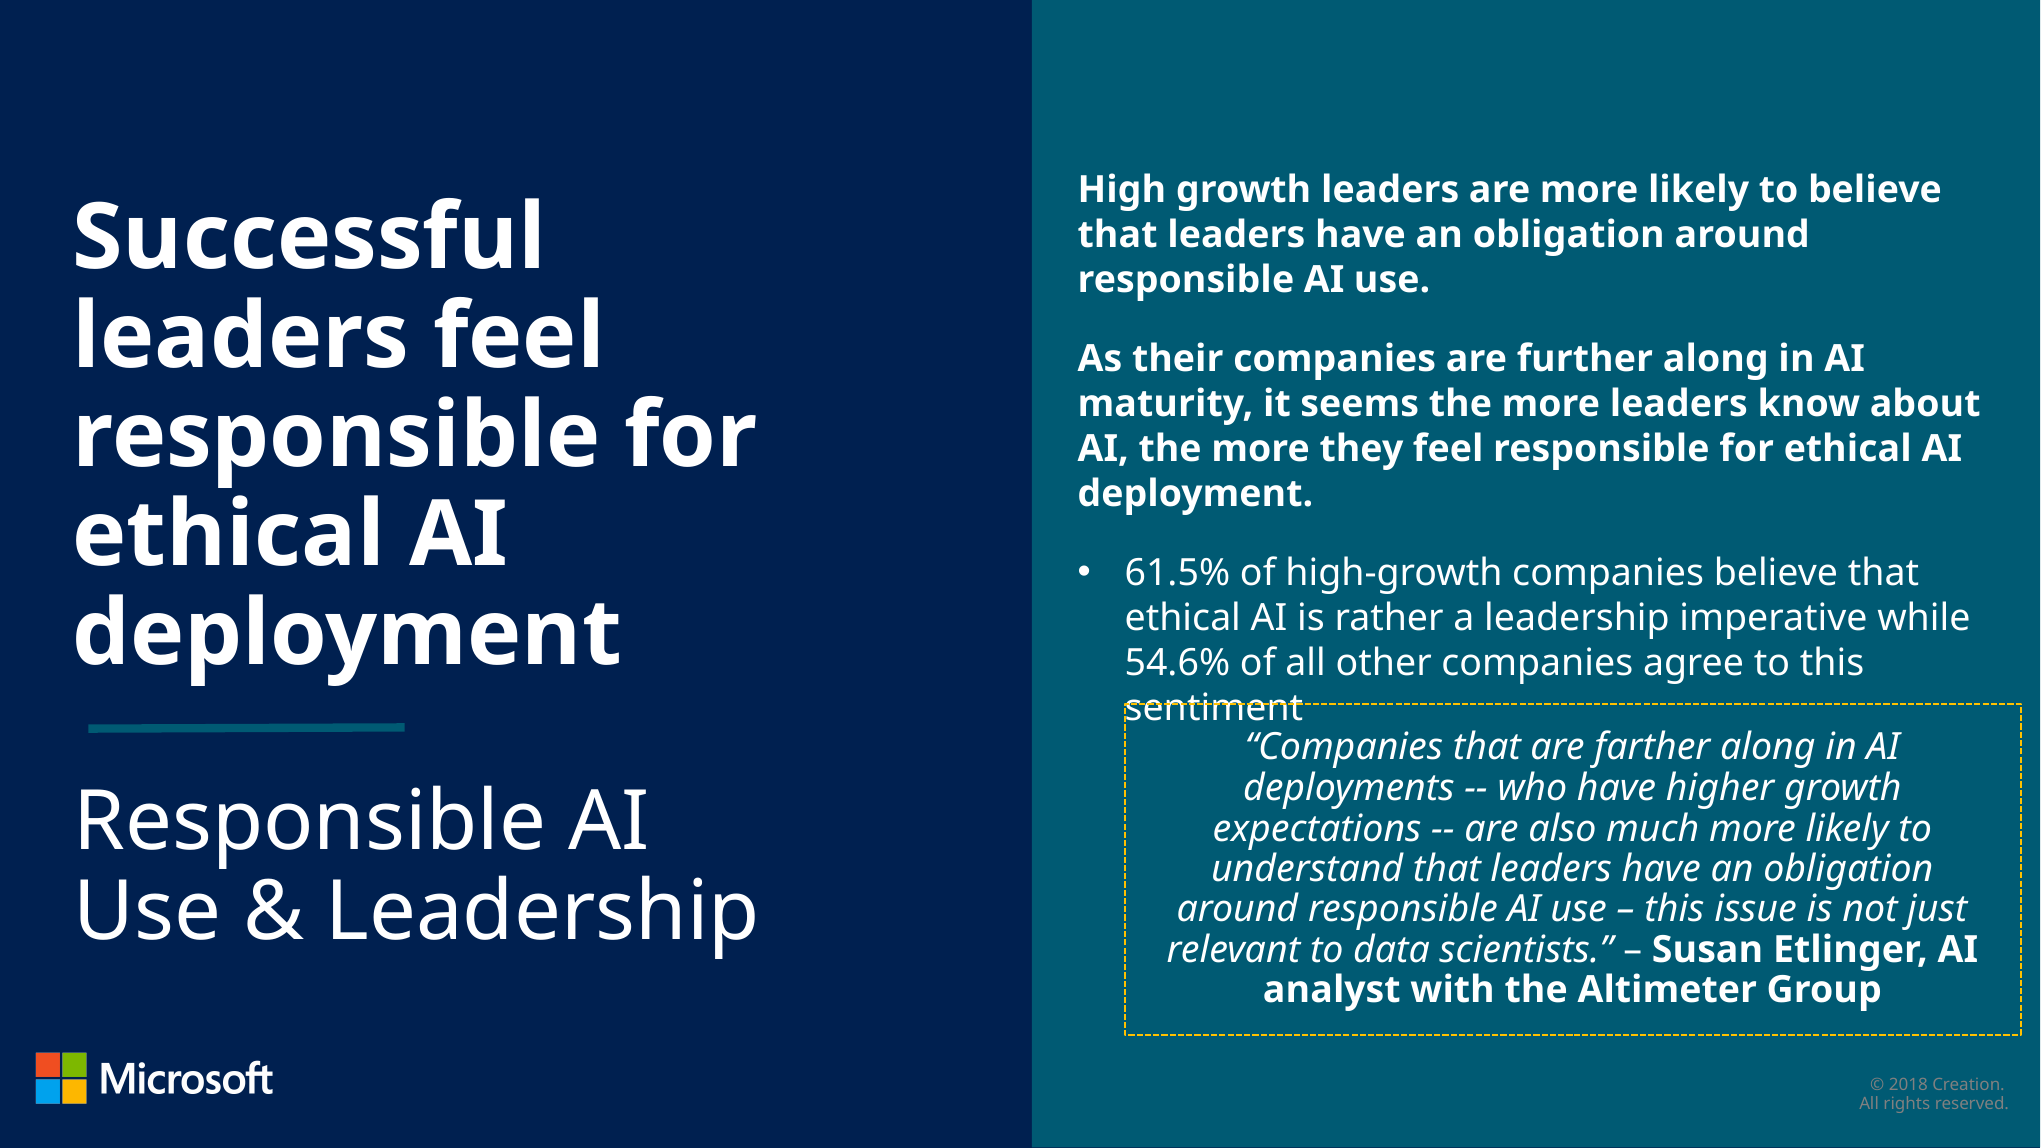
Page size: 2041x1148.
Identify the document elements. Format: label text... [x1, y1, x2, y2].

text_box © 2018 Creation. All rights reserved. [1751, 1051, 2041, 1148]
text_box Successful leaders feel responsible for ethical AI deployment [48, 174, 847, 303]
text_box Responsible AI Use & Leadership [49, 762, 831, 891]
text_box [1031, 0, 2041, 1148]
text_box High growth leaders are more likely to believe that leaders have an obligation around responsible AI use. As their companies are further along in AI maturity, it seems the more leaders know about AI, the more they feel responsible for ethical AI deployment. 61.5% of high-growth companies believe that ethical AI is rather a leadership imperative while 54.6% of all other companies agree to this sentiment [1062, 78, 2021, 736]
picture [3, 1022, 305, 1134]
text_box “Companies that are farther along in AI deployments -- who have higher growth expectations -- are also much more likely to understand that leaders have an obligation around responsible AI use – this issue is not just relevant to data scientists.” – Susan Etlinger, AI analyst with the Altimeter Group [1124, 703, 2021, 1035]
